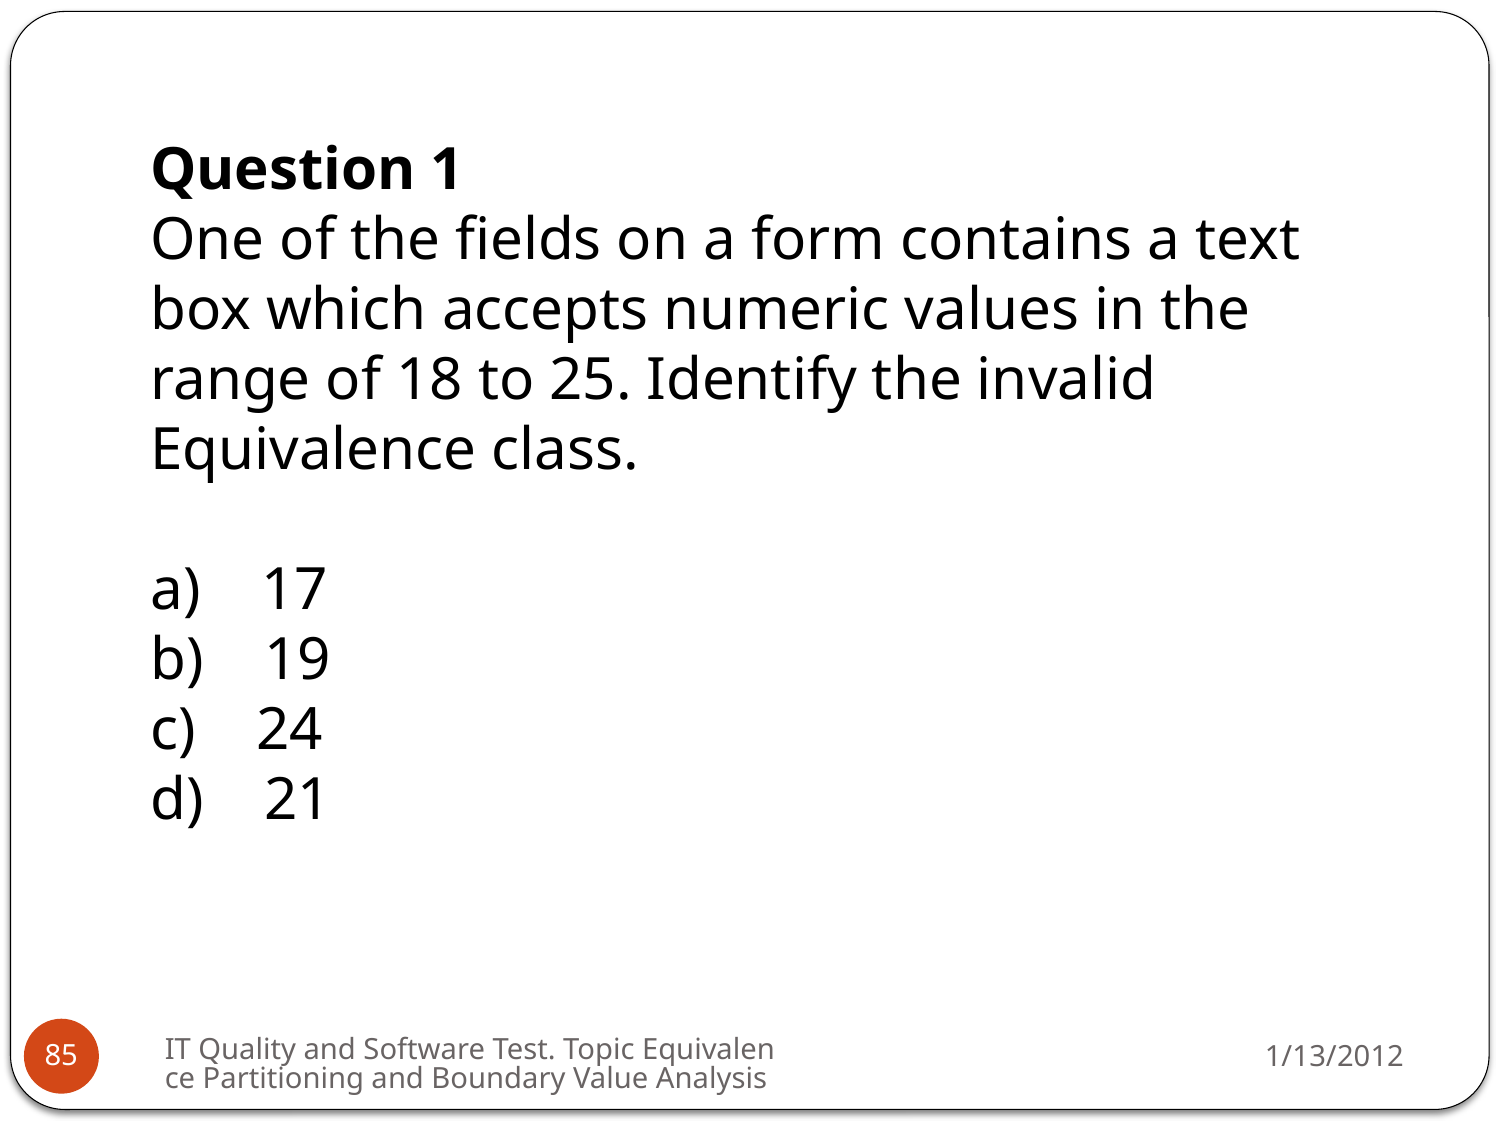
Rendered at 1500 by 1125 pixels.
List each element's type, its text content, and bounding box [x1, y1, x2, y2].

slide_number 85 [23, 1018, 99, 1094]
footer IT Quality and Software Test. Topic Equivalence Partitioning and Boundary Value Analysis [150, 1012, 800, 1088]
text_box Question 1 One of the fields on a form contains a text box which accepts numeric values in the range of 18 to 25. Identify the invalid Equivalence class. a) 17 b) 19 c) 24 d) 21 [135, 123, 1376, 839]
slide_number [1012, 1015, 1419, 1094]
